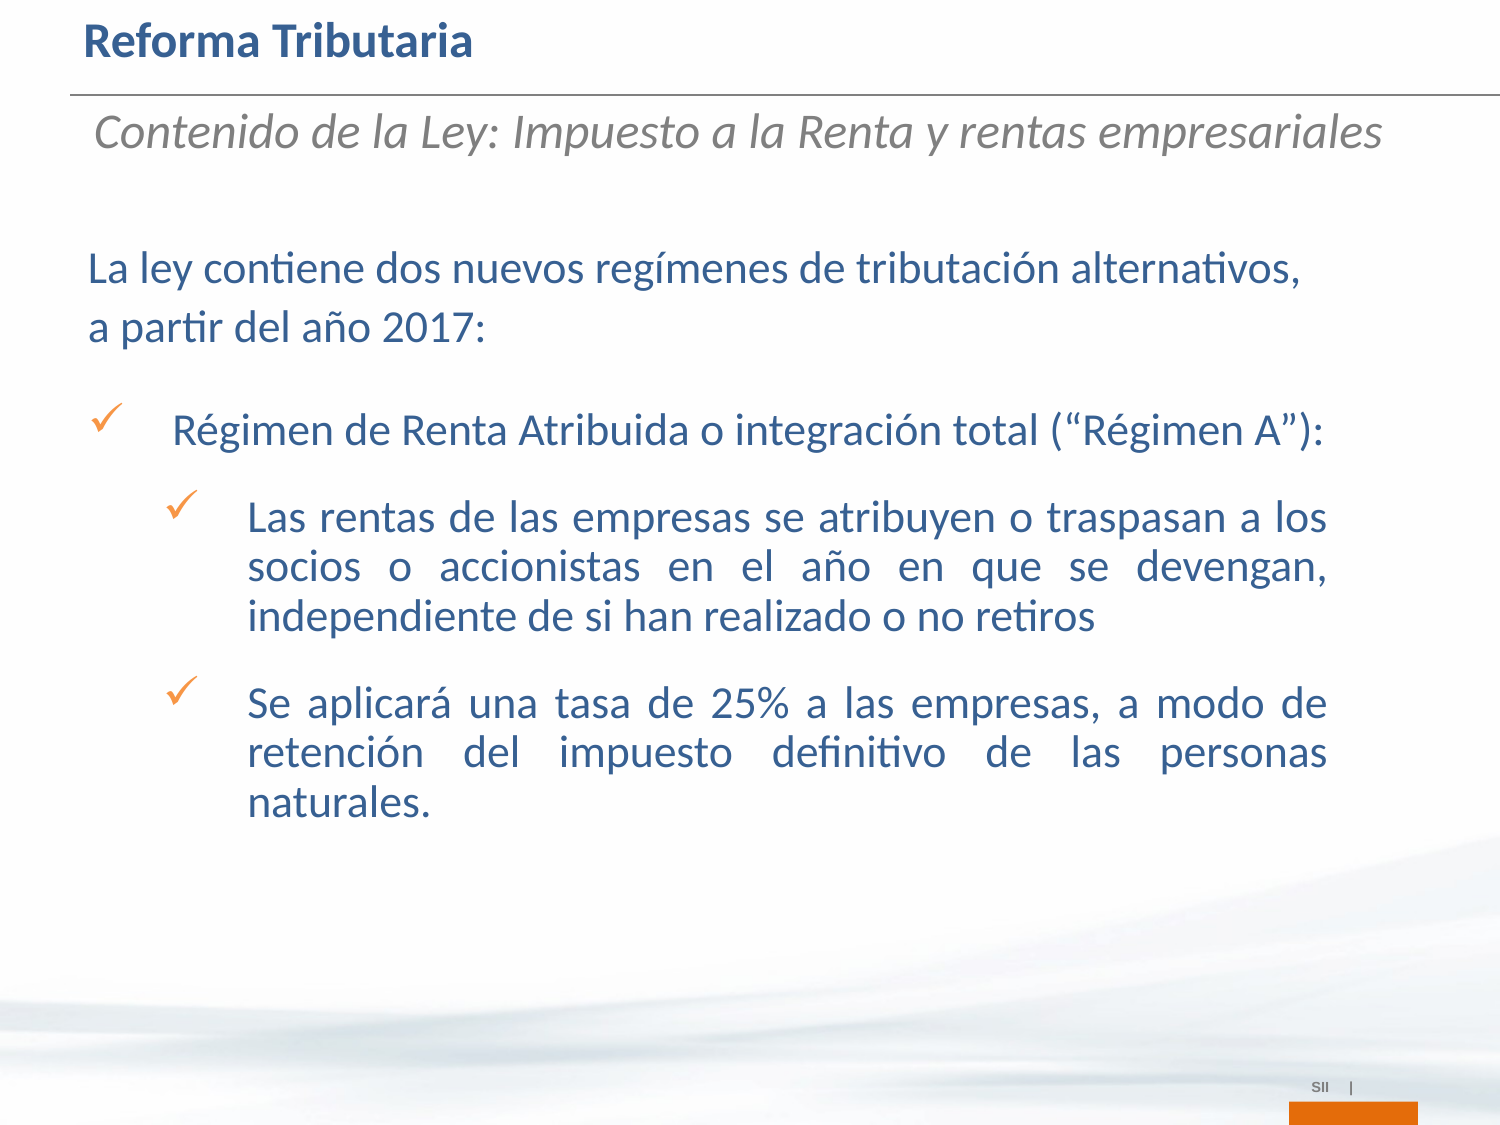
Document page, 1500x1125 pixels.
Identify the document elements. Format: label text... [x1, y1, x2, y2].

text_box La ley contiene dos nuevos regímenes de tributación alternativos, a partir del año 2017: Régimen de Renta Atribuida o integración total (“Régimen A”): Las rentas de las empresas se atribuyen o traspasan a los socios o accionistas en el año en que se devengan, independiente de si han realizado o no retiros Se aplicará una tasa de 25% a las empresas, a modo de retención del impuesto definitivo de las personas naturales. [73, 226, 1344, 899]
text_box [1287, 1099, 1420, 1125]
text_box SII | [1257, 1070, 1376, 1103]
text_box Contenido de la Ley: Impuesto a la Renta y rentas empresariales [79, 102, 1399, 282]
picture [0, 0, 1500, 1125]
text_box Reforma Tributaria [68, 0, 489, 76]
